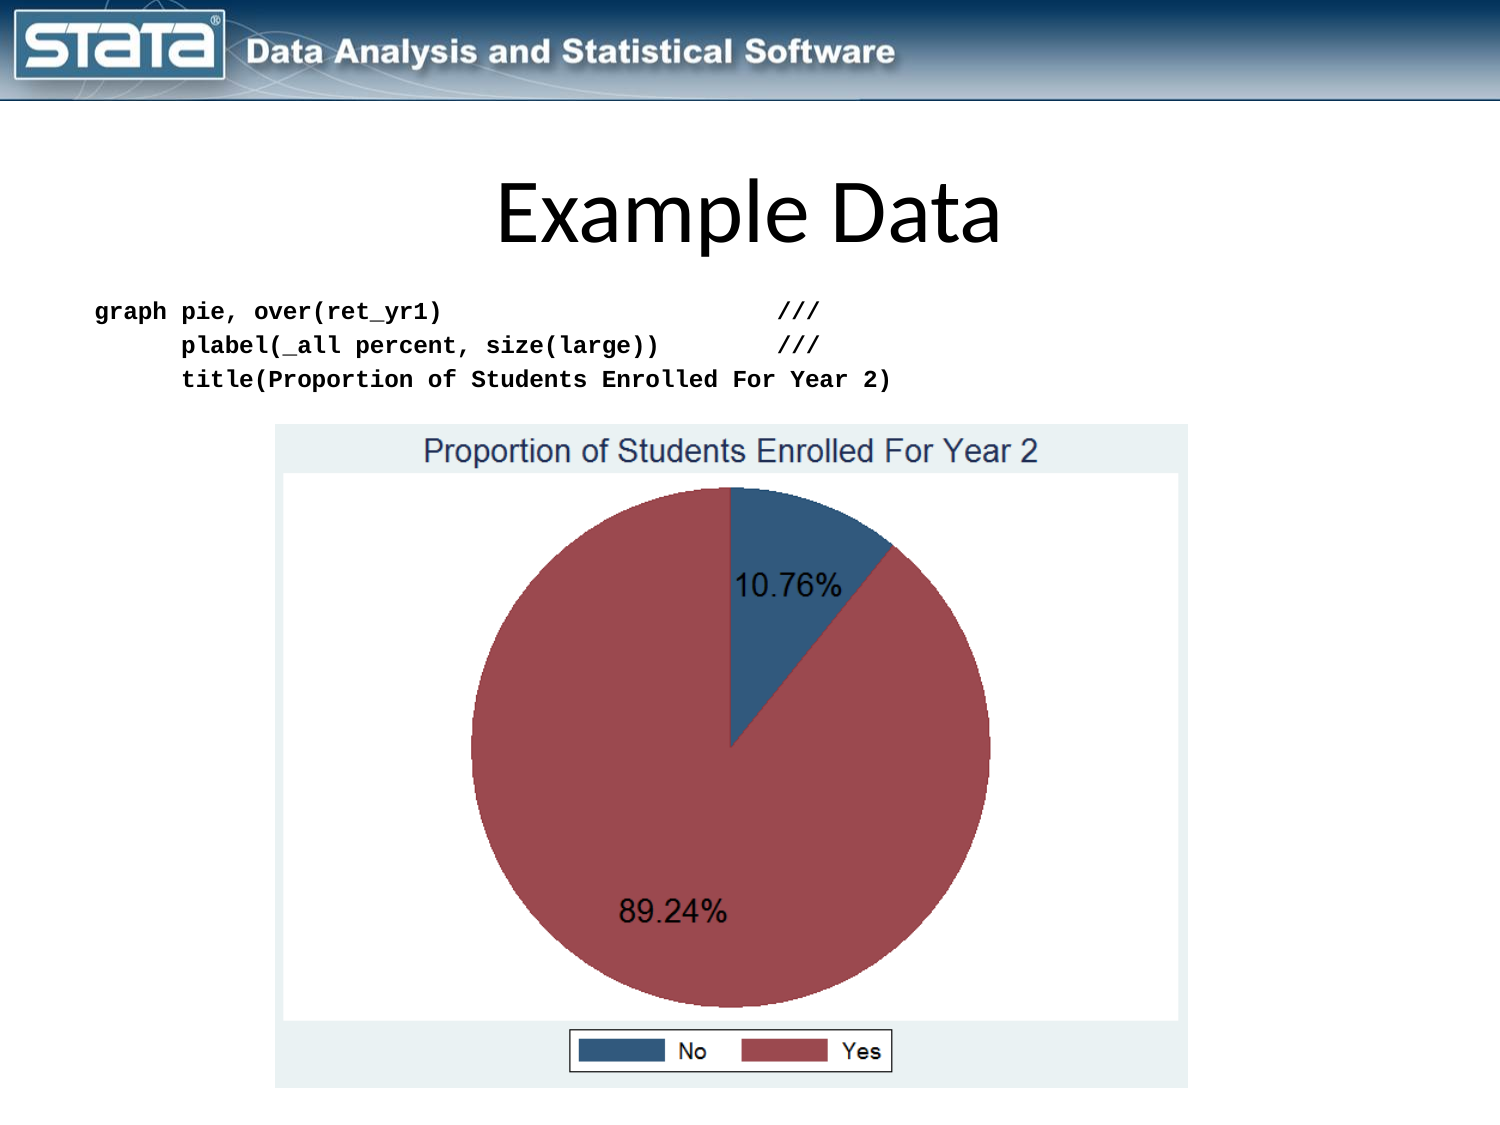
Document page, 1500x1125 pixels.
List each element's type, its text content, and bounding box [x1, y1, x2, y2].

picture [274, 424, 1188, 1088]
title Example Data [75, 125, 1425, 288]
picture [0, 0, 1500, 101]
list graph pie, over(ret_yr1) /// plabel(_all percent, size(large)) /// title(Proportion of Students Enrolled For Year 2) [79, 287, 1430, 400]
